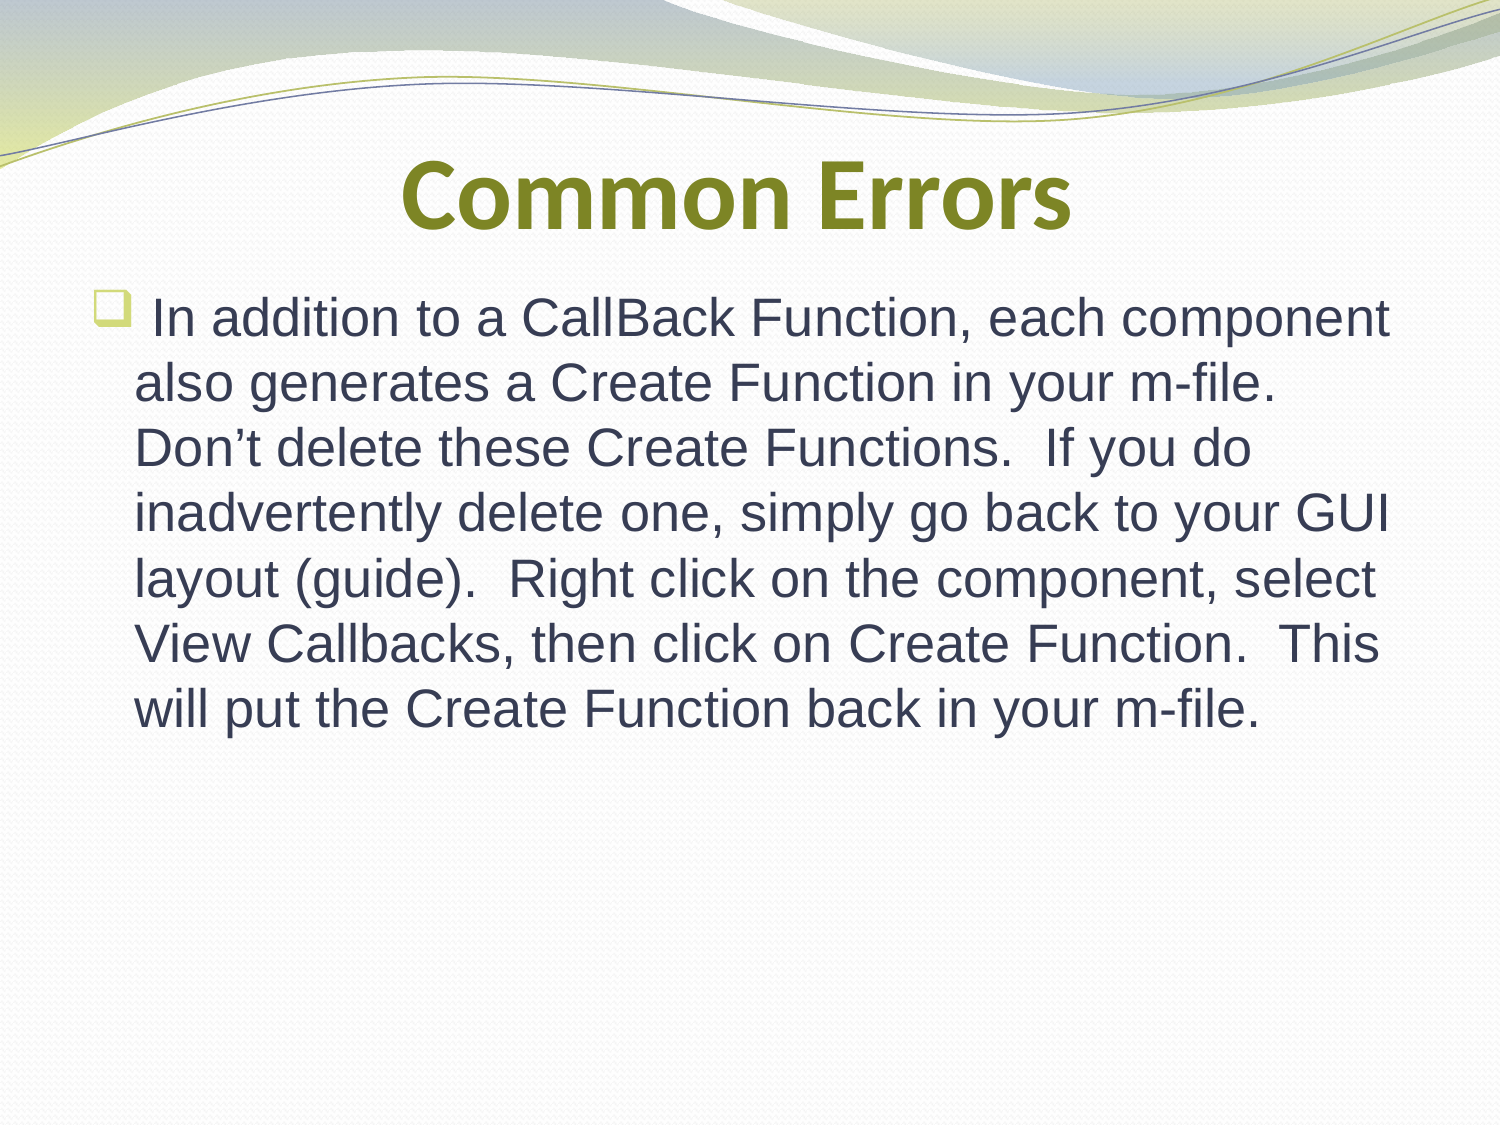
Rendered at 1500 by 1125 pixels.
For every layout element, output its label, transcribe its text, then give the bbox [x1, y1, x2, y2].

list In addition to a CallBack Function, each component also generates a Create Function in your m-file. Don’t delete these Create Functions. If you do inadvertently delete one, simply go back to your GUI layout (guide). Right click on the component, select View Callbacks, then click on Create Function. This will put the Create Function back in your m-file. [75, 275, 1425, 1075]
title Common Errors [62, 62, 1413, 250]
